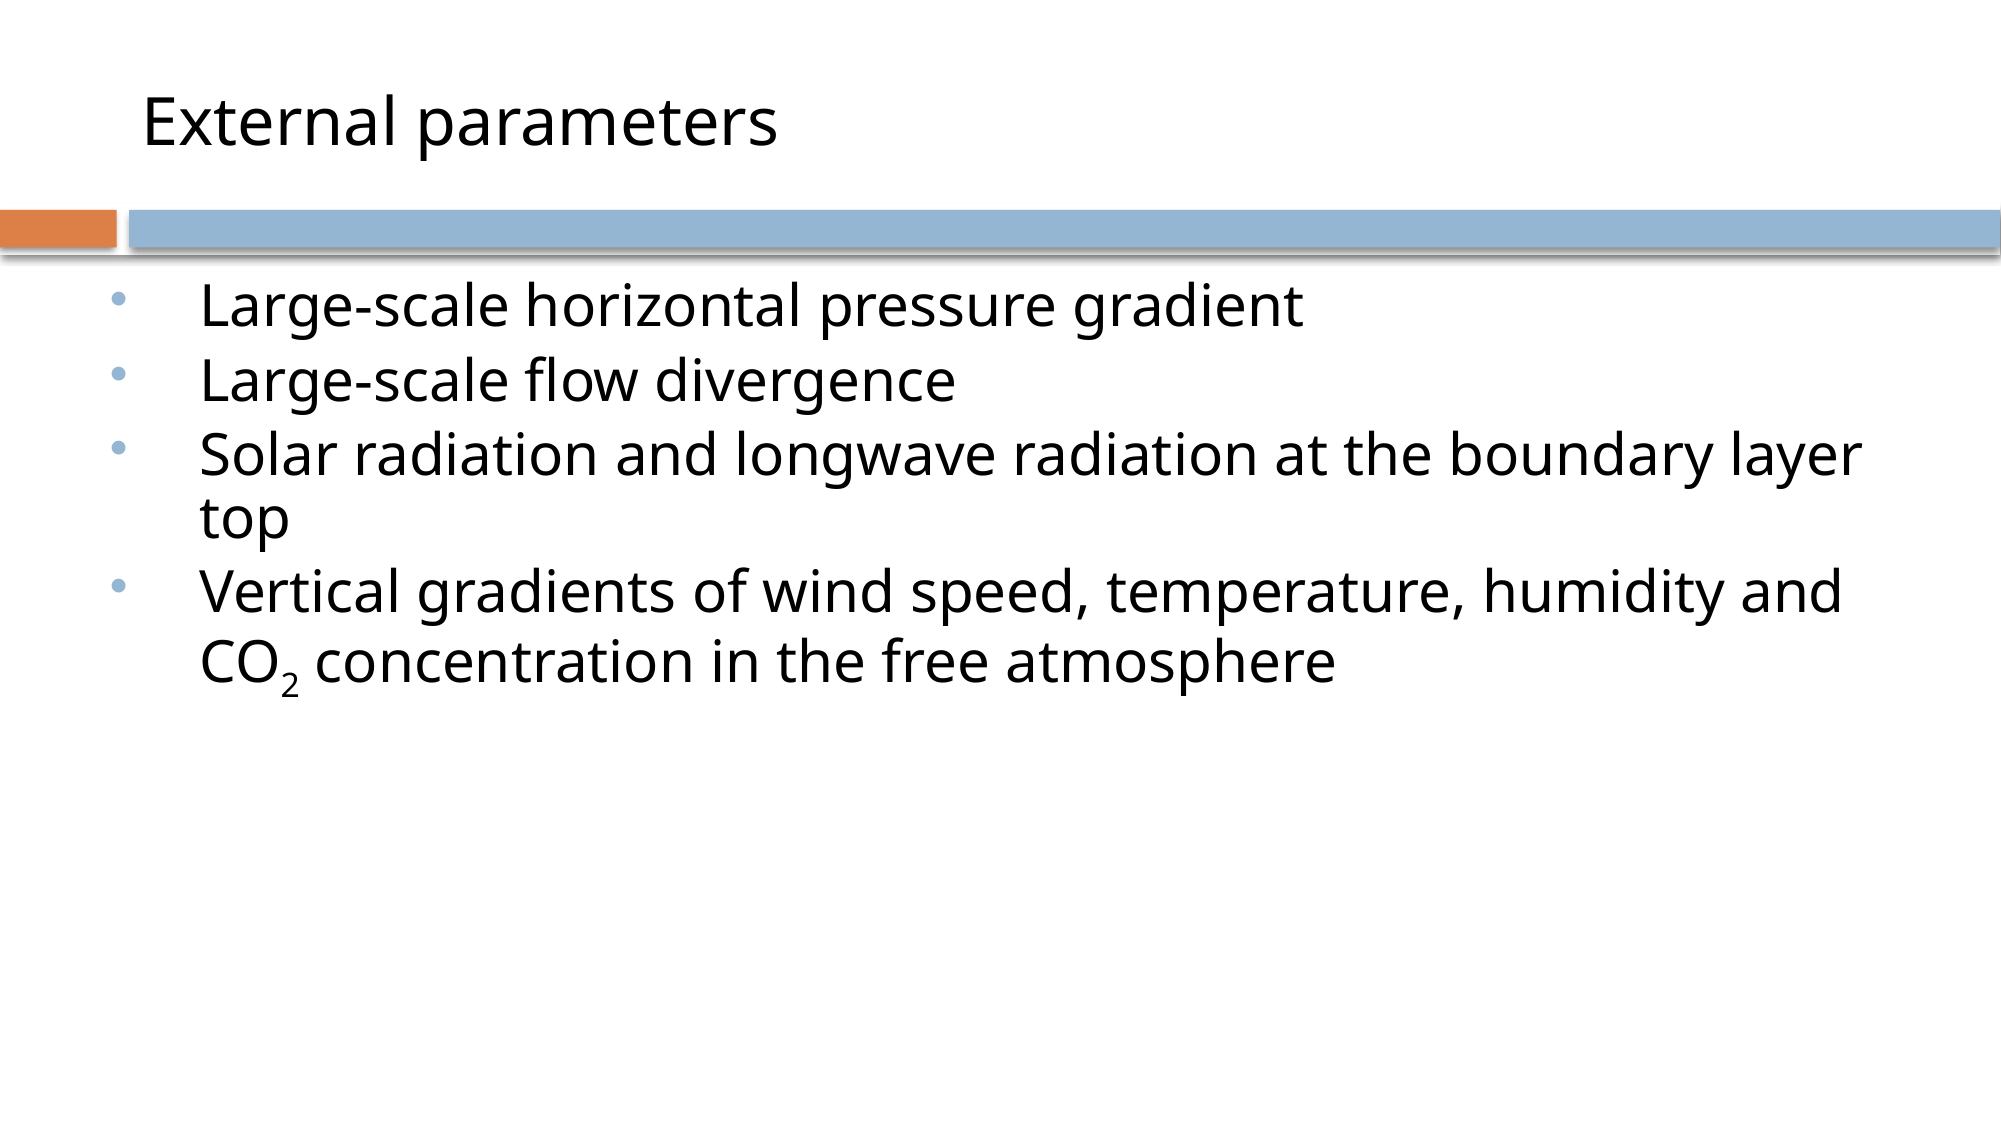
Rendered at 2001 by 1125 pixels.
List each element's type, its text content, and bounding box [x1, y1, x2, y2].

list Large-scale horizontal pressure gradient Large-scale flow divergence Solar radiation and longwave radiation at the boundary layer top Vertical gradients of wind speed, temperature, humidity and CO2 concentration in the free atmosphere [21, 268, 1927, 1007]
title External parameters [126, 37, 1688, 200]
